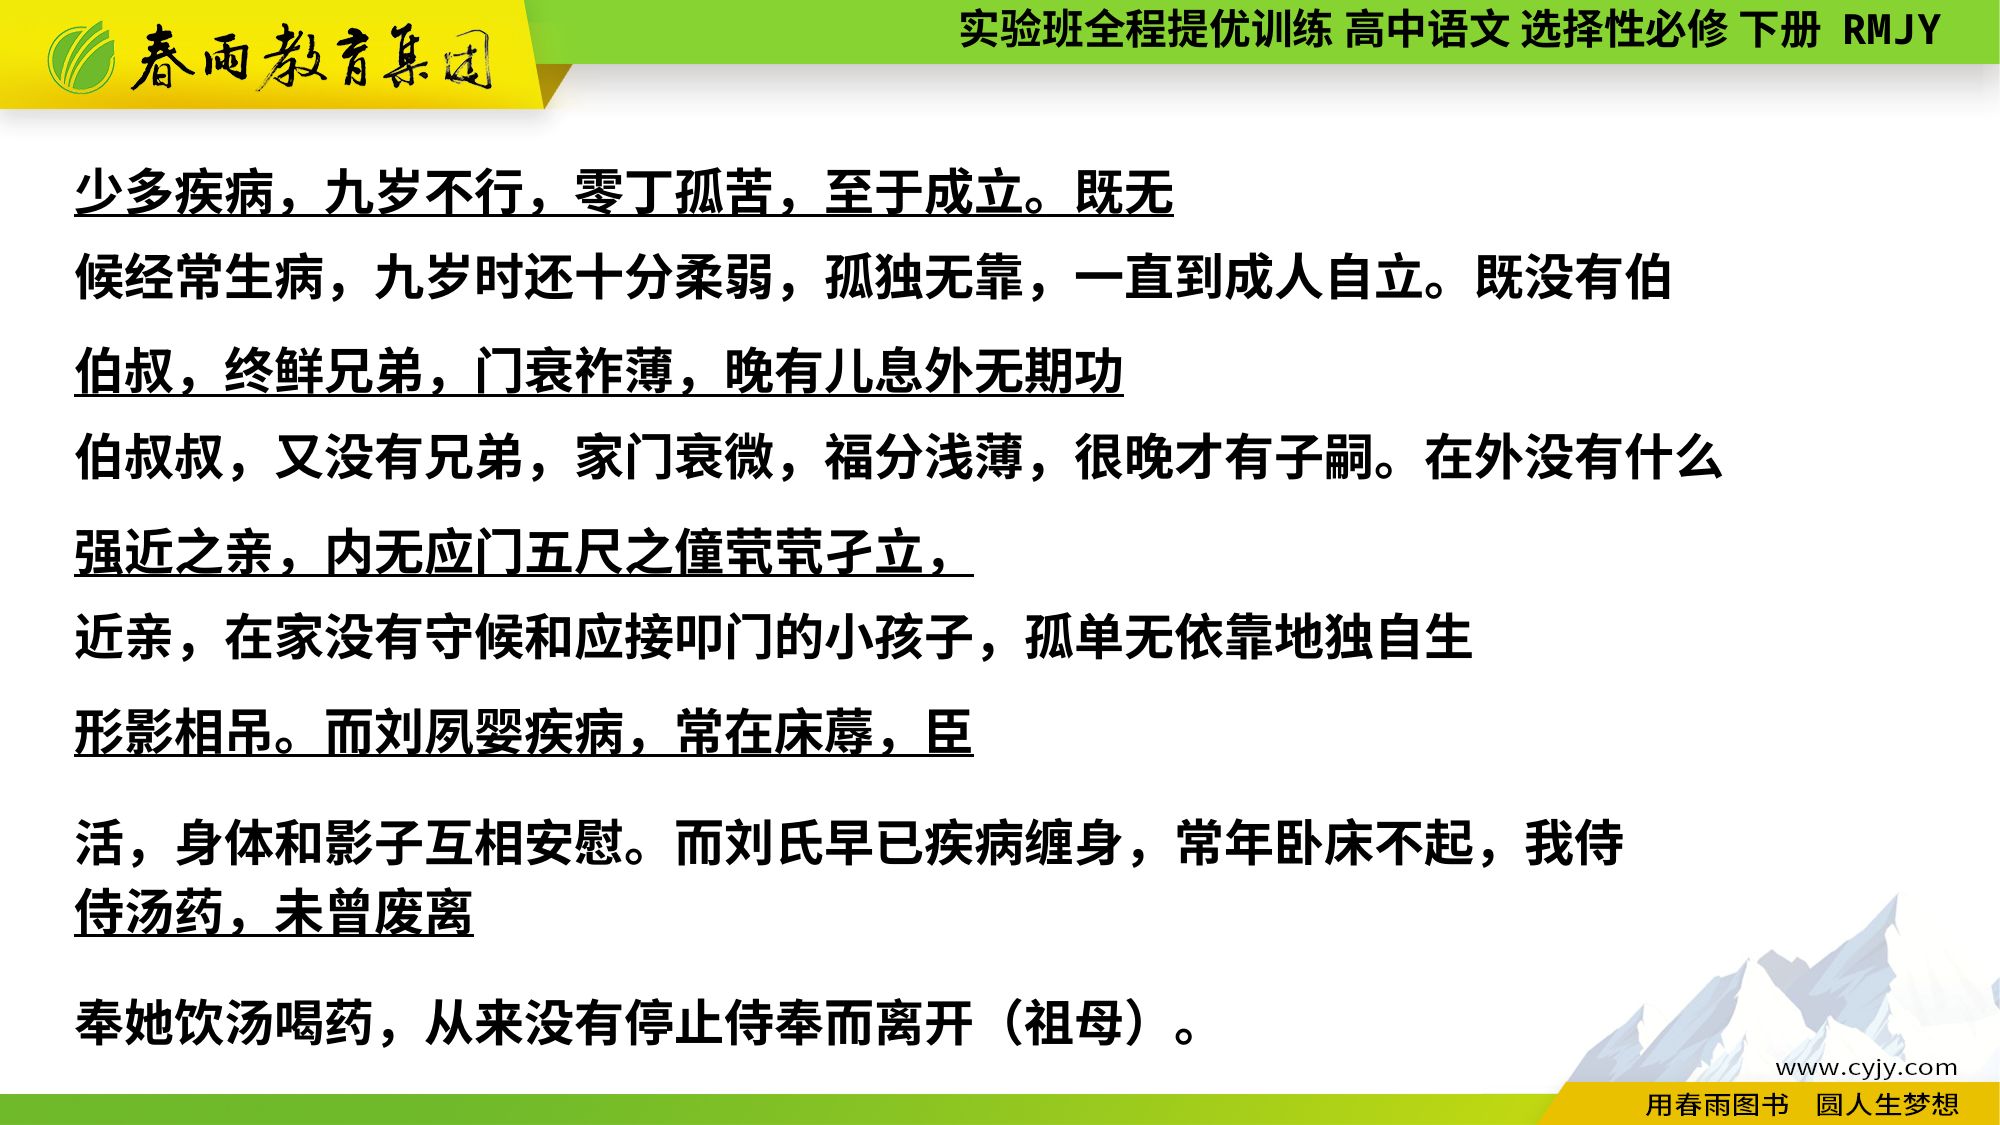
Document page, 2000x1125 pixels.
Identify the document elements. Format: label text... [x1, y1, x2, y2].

text_box 候经常生病，九岁时还十分柔弱，孤独无靠，一直到成人自立。既没有伯 伯叔叔，又没有兄弟，家门衰微，福分浅薄，很晚才有子嗣。在外没有什么 近亲，在家没有守候和应接叩门的小孩子，孤单无依靠地独自生 活，身体和影子互相安慰。而刘氏早已疾病缠身，常年卧床不起，我侍 奉她饮汤喝药，从来没有停止侍奉而离开（祖母）。 [59, 208, 1944, 1060]
picture [0, 0, 2000, 1125]
